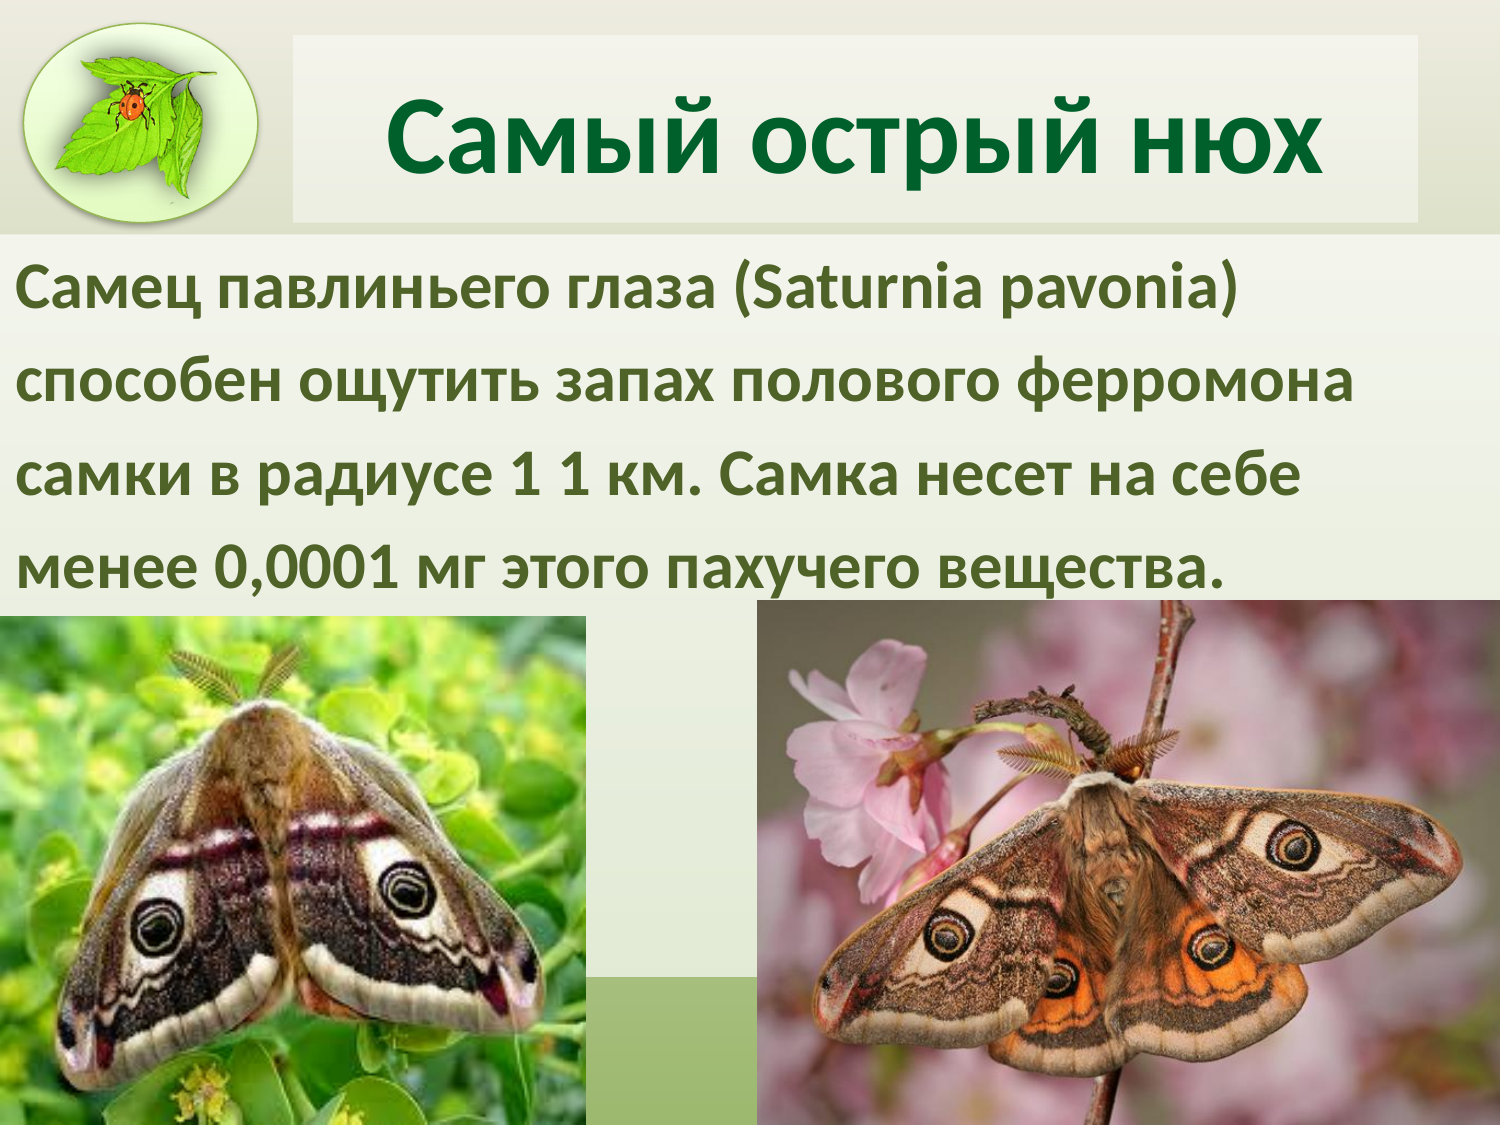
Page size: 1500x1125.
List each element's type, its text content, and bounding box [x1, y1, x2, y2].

picture [46, 35, 227, 211]
list Самец павлиньего глаза (Saturnia pavonia) способен ощутить запах полового ферромона самки в радиусе 1 1 км. Самка несет на себе менее 0,0001 мг этого пахучего вещества. [0, 234, 1500, 977]
title Самый острый нюх [292, 35, 1418, 223]
picture [0, 616, 587, 1125]
picture [757, 599, 1500, 1125]
